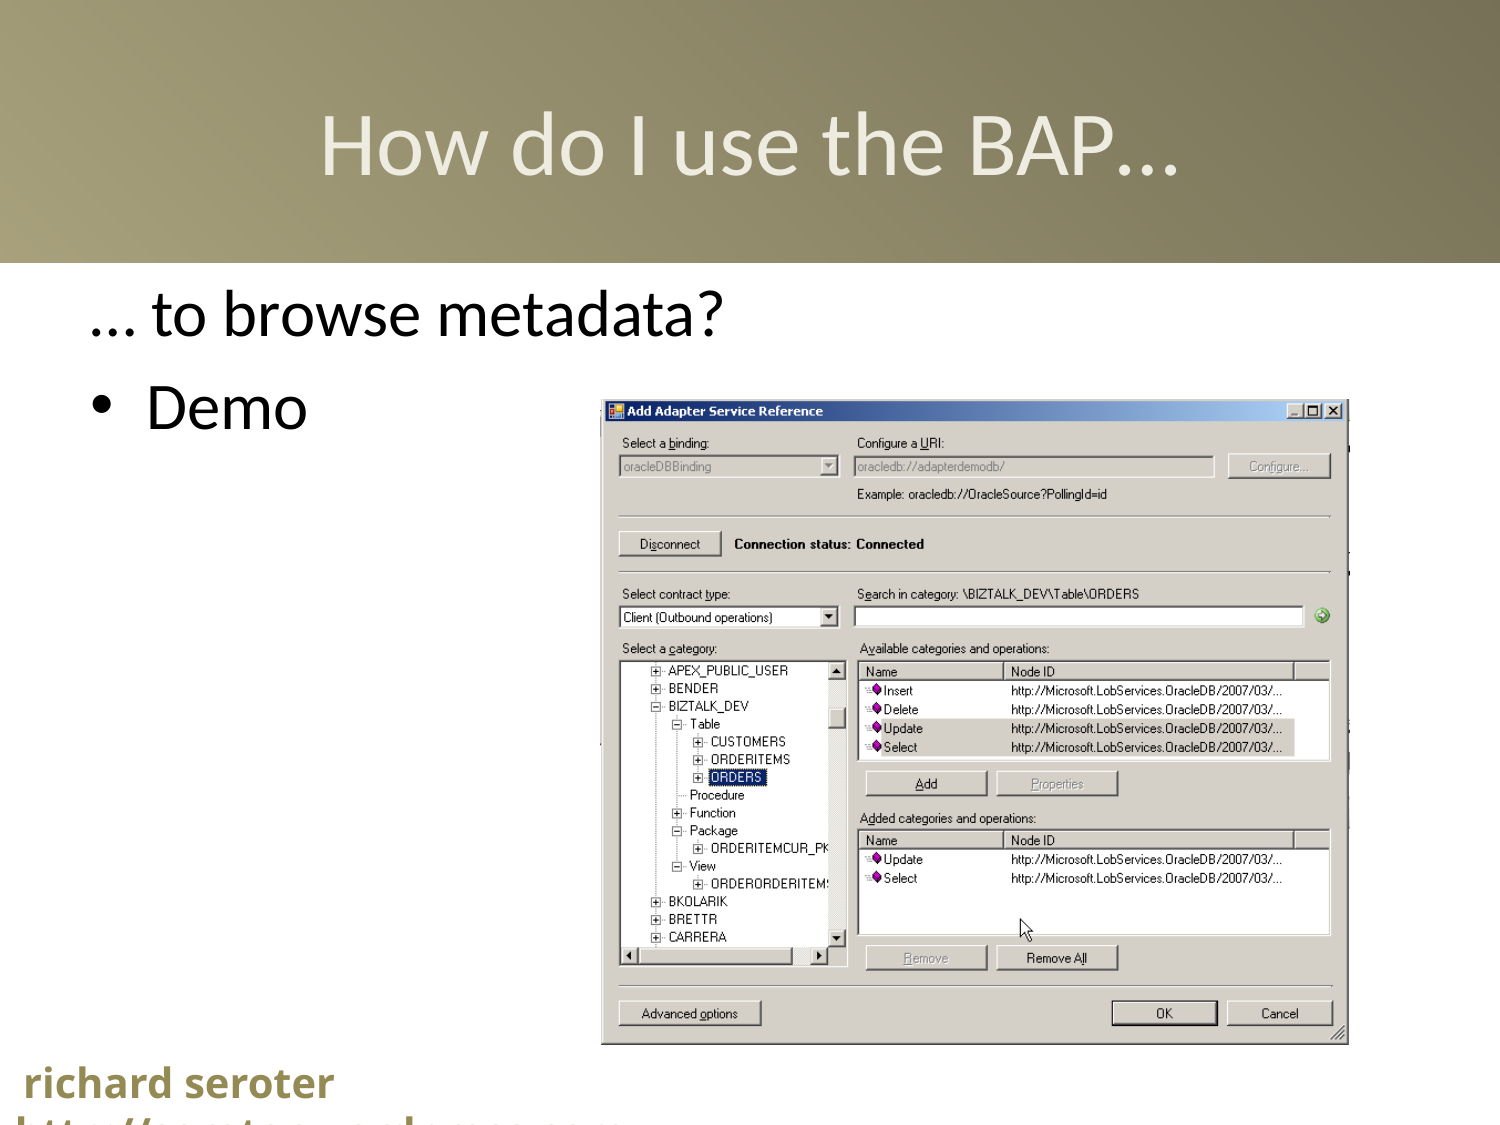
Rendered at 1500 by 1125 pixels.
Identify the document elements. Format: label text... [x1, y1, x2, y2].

title How do I use the BAP… [75, 45, 1425, 233]
picture [599, 399, 1351, 1046]
text_box [0, 0, 1500, 265]
text_box richard seroter http://seroter.wordpress.com [0, 1049, 1500, 1125]
list … to browse metadata? Demo [75, 262, 1425, 1005]
